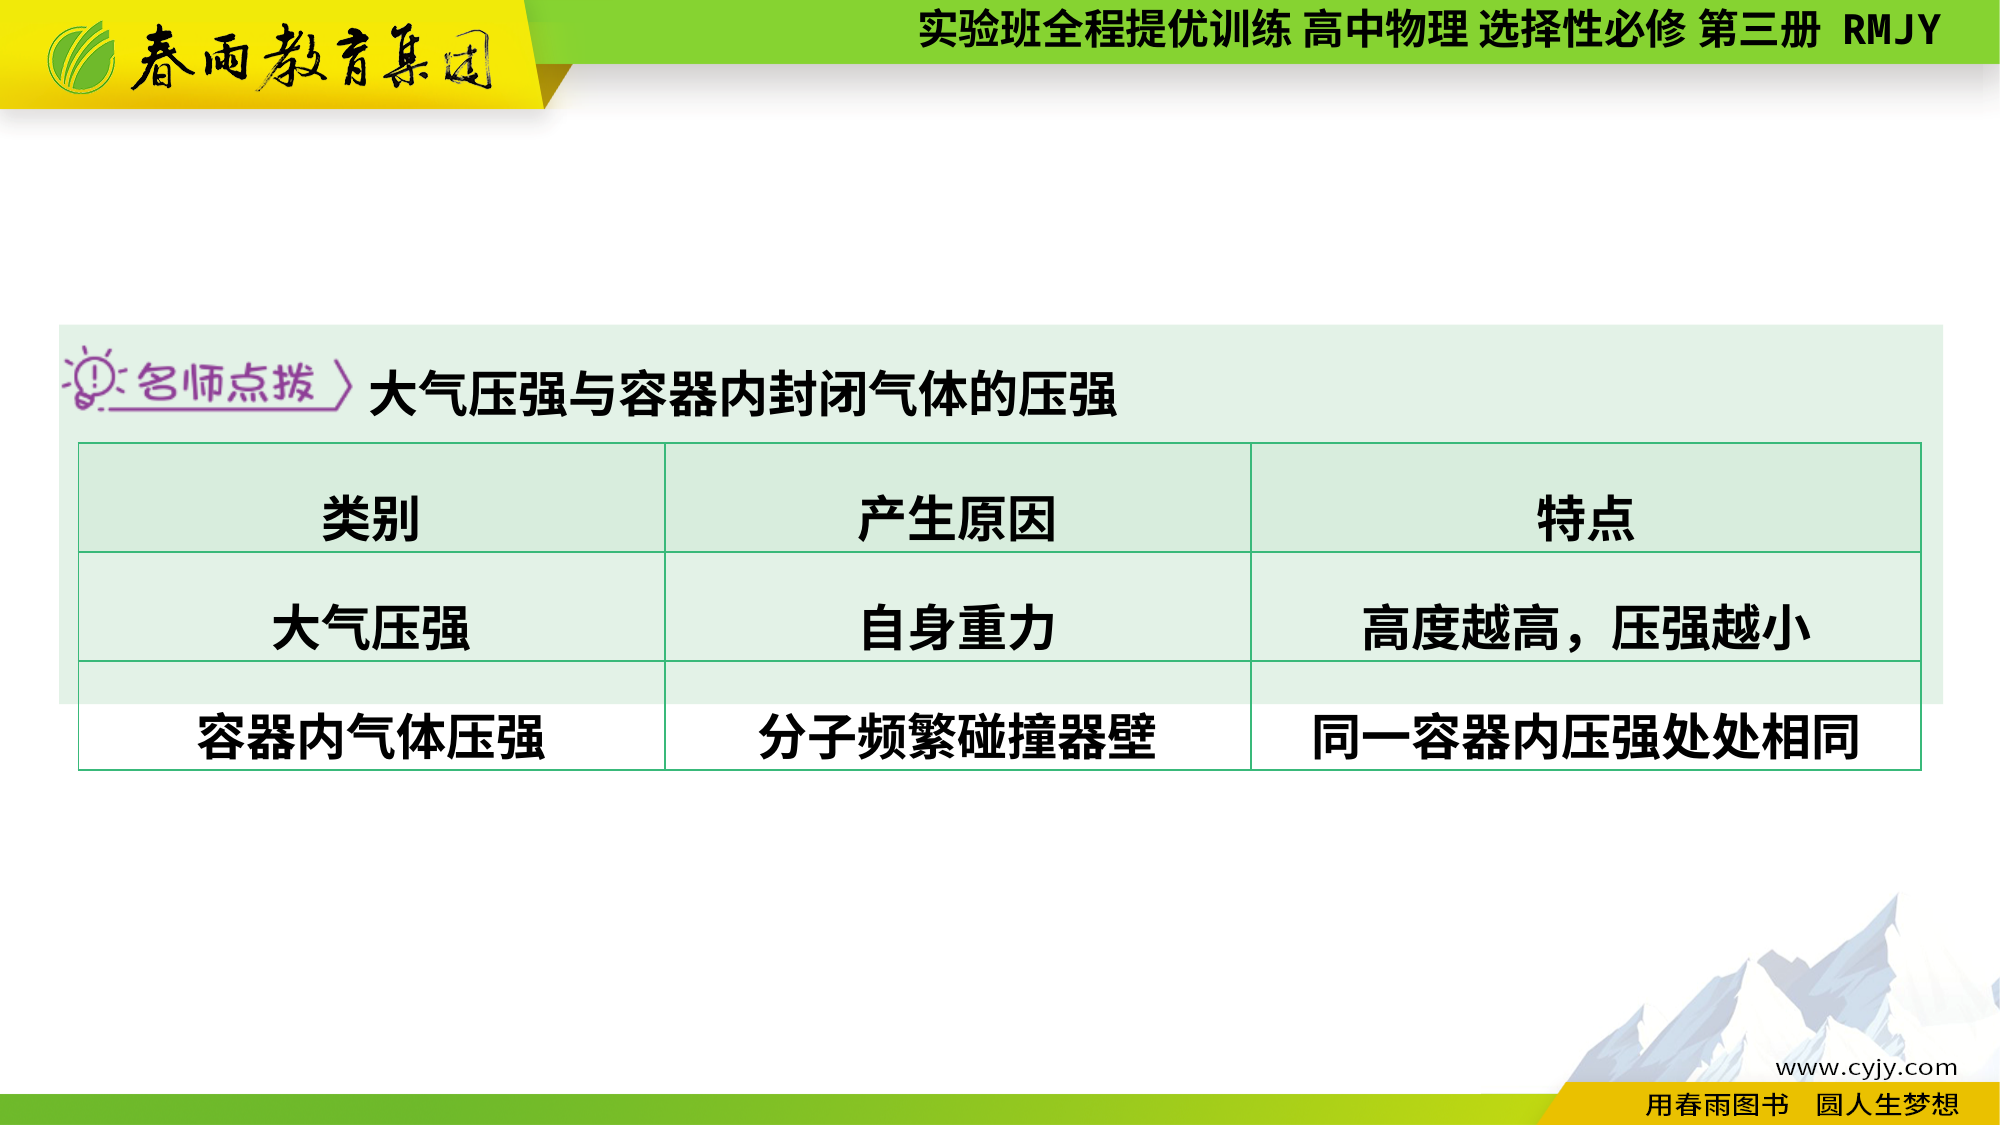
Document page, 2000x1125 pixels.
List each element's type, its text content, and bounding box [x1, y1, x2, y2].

table_cell 自身重力 [666, 553, 1250, 660]
list 大气压强与容器内封闭气体的压强 [59, 324, 1944, 705]
table_cell 高度越高，压强越小 [1252, 553, 1920, 660]
table_cell 分子频繁碰撞器壁 [666, 662, 1250, 769]
table_header 特点 [1252, 444, 1920, 551]
table_header 类别 [79, 444, 664, 551]
table_cell 同一容器内压强处处相同 [1252, 662, 1920, 769]
picture [0, 0, 2000, 1125]
table_header 产生原因 [666, 444, 1250, 551]
table_cell 容器内气体压强 [79, 662, 664, 769]
table_cell 大气压强 [79, 553, 664, 660]
